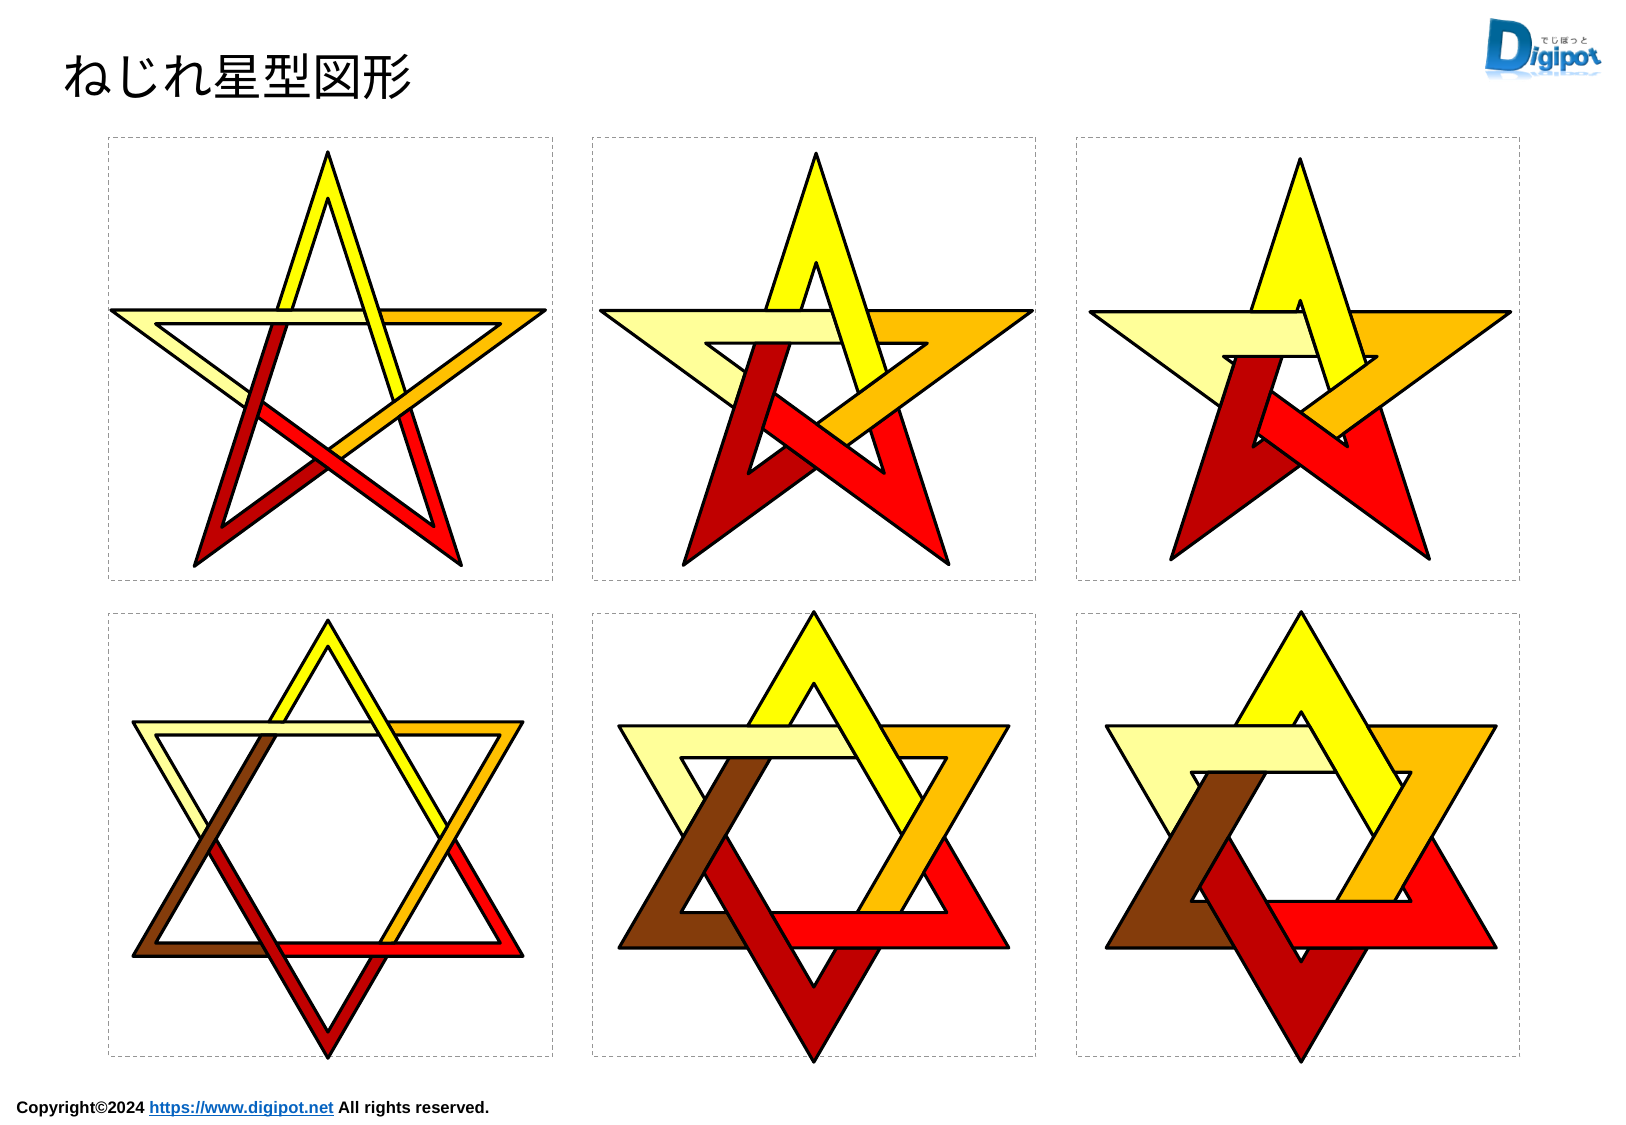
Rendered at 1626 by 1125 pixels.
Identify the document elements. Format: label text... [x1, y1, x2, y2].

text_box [110, 151, 546, 586]
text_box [1106, 611, 1497, 1063]
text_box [618, 611, 1009, 1063]
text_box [132, 628, 523, 1050]
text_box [600, 159, 1035, 583]
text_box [1089, 163, 1505, 577]
picture [1485, 18, 1602, 82]
text_box ねじれ星型図形 [47, 38, 427, 113]
